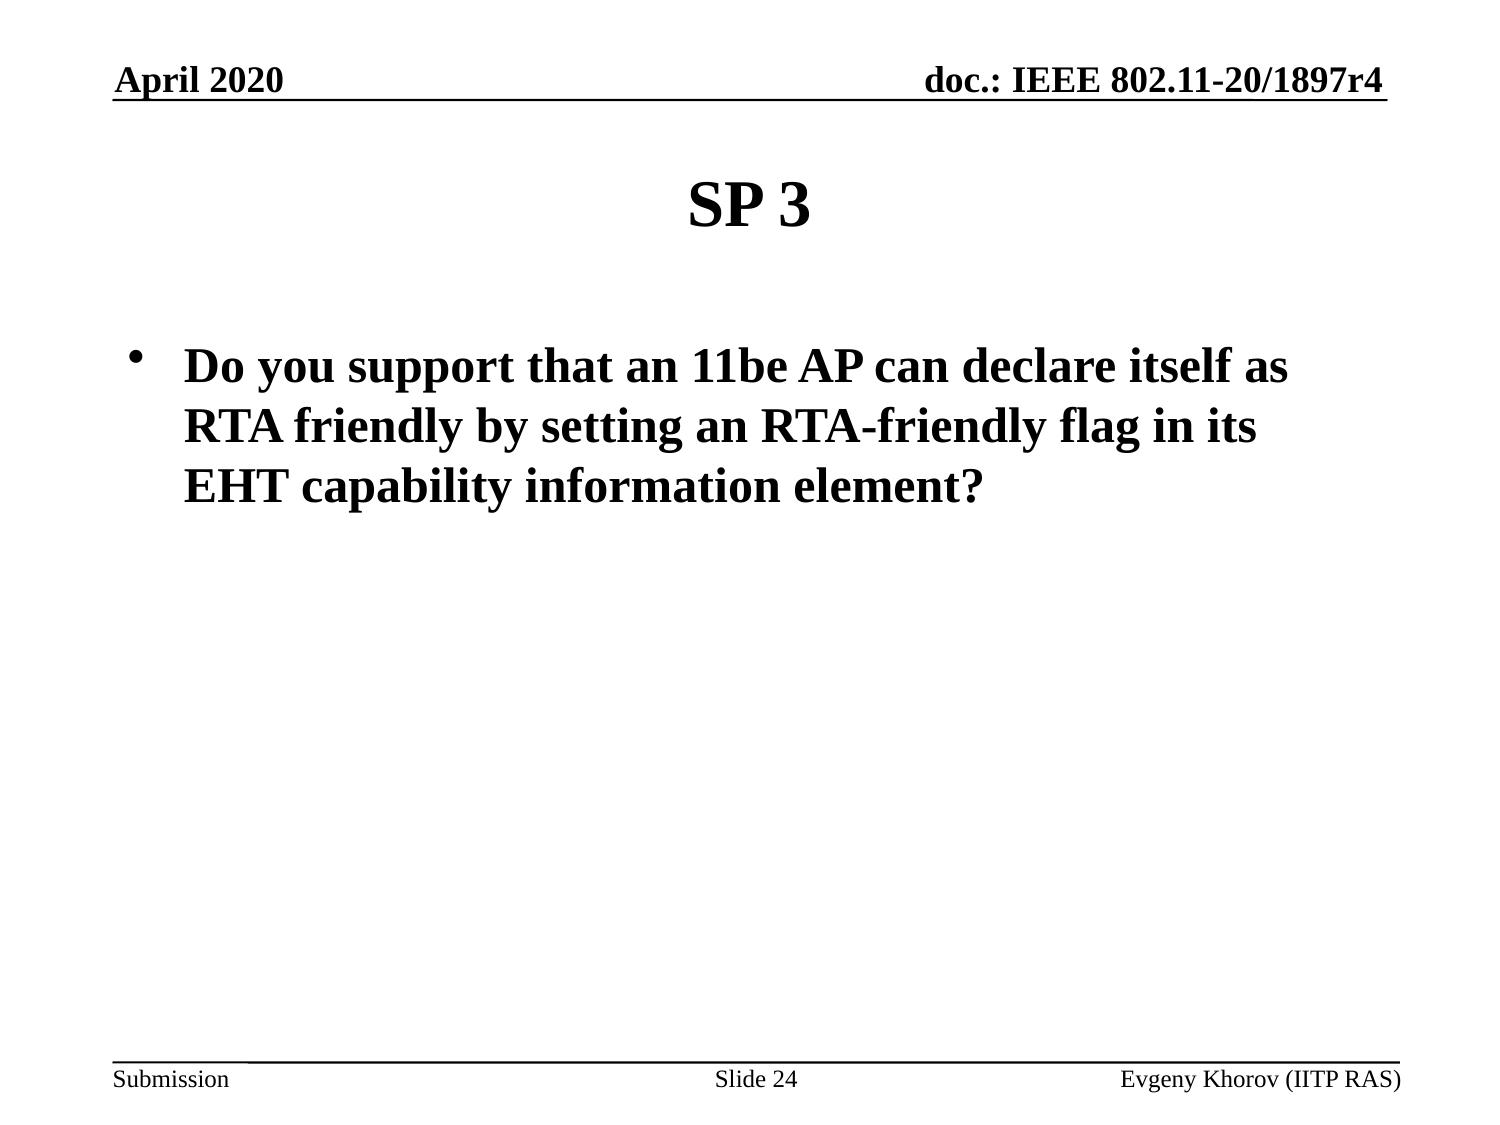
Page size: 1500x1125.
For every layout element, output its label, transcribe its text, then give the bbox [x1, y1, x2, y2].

title SP 3 [112, 112, 1388, 288]
list Do you support that an 11be AP can declare itself as RTA friendly by setting an RTA-friendly flag in its EHT capability information element? [112, 324, 1388, 1001]
footer Evgeny Khorov (IITP RAS) [949, 1061, 1402, 1093]
slide_number Slide 24 [712, 1061, 800, 1093]
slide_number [114, 54, 286, 101]
